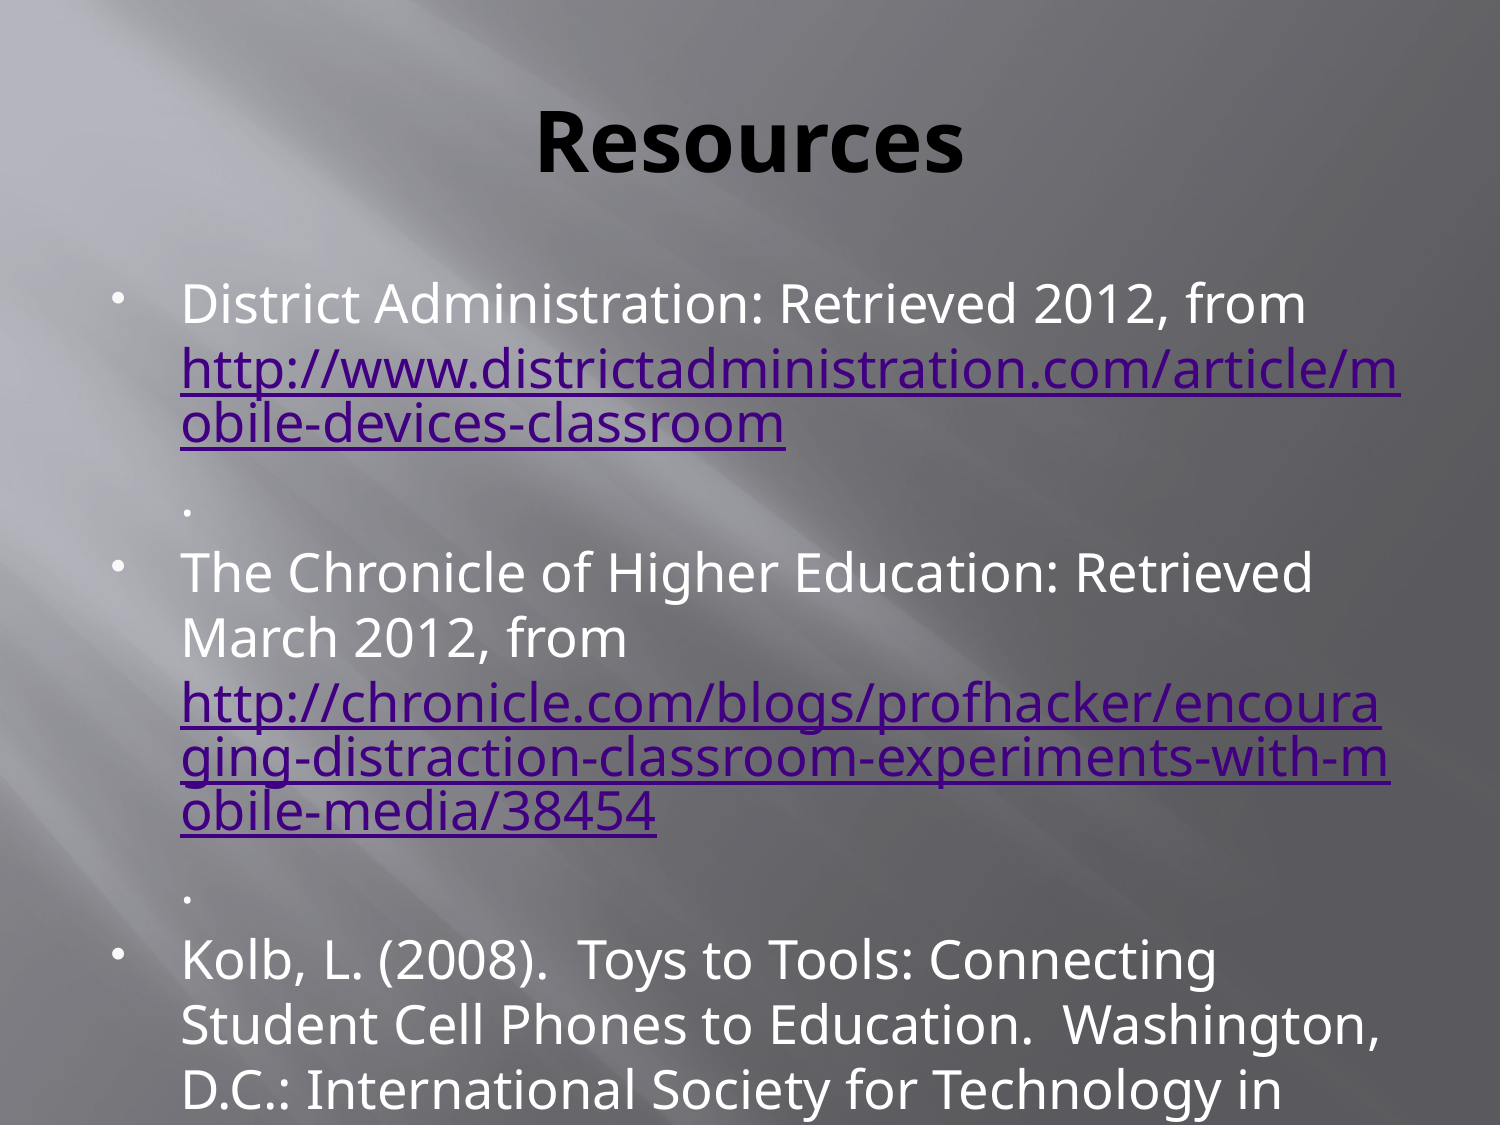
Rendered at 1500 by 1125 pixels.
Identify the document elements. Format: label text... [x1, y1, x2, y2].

list District Administration: Retrieved 2012, from http://www.districtadministration.com/article/mobile-devices-classroom. The Chronicle of Higher Education: Retrieved March 2012, from http://chronicle.com/blogs/profhacker/encouraging-distraction-classroom-experiments-with-mobile-media/38454. Kolb, L. (2008). Toys to Tools: Connecting Student Cell Phones to Education. Washington, D.C.: International Society for Technology in Education [75, 262, 1425, 1035]
title Resources [75, 45, 1425, 233]
